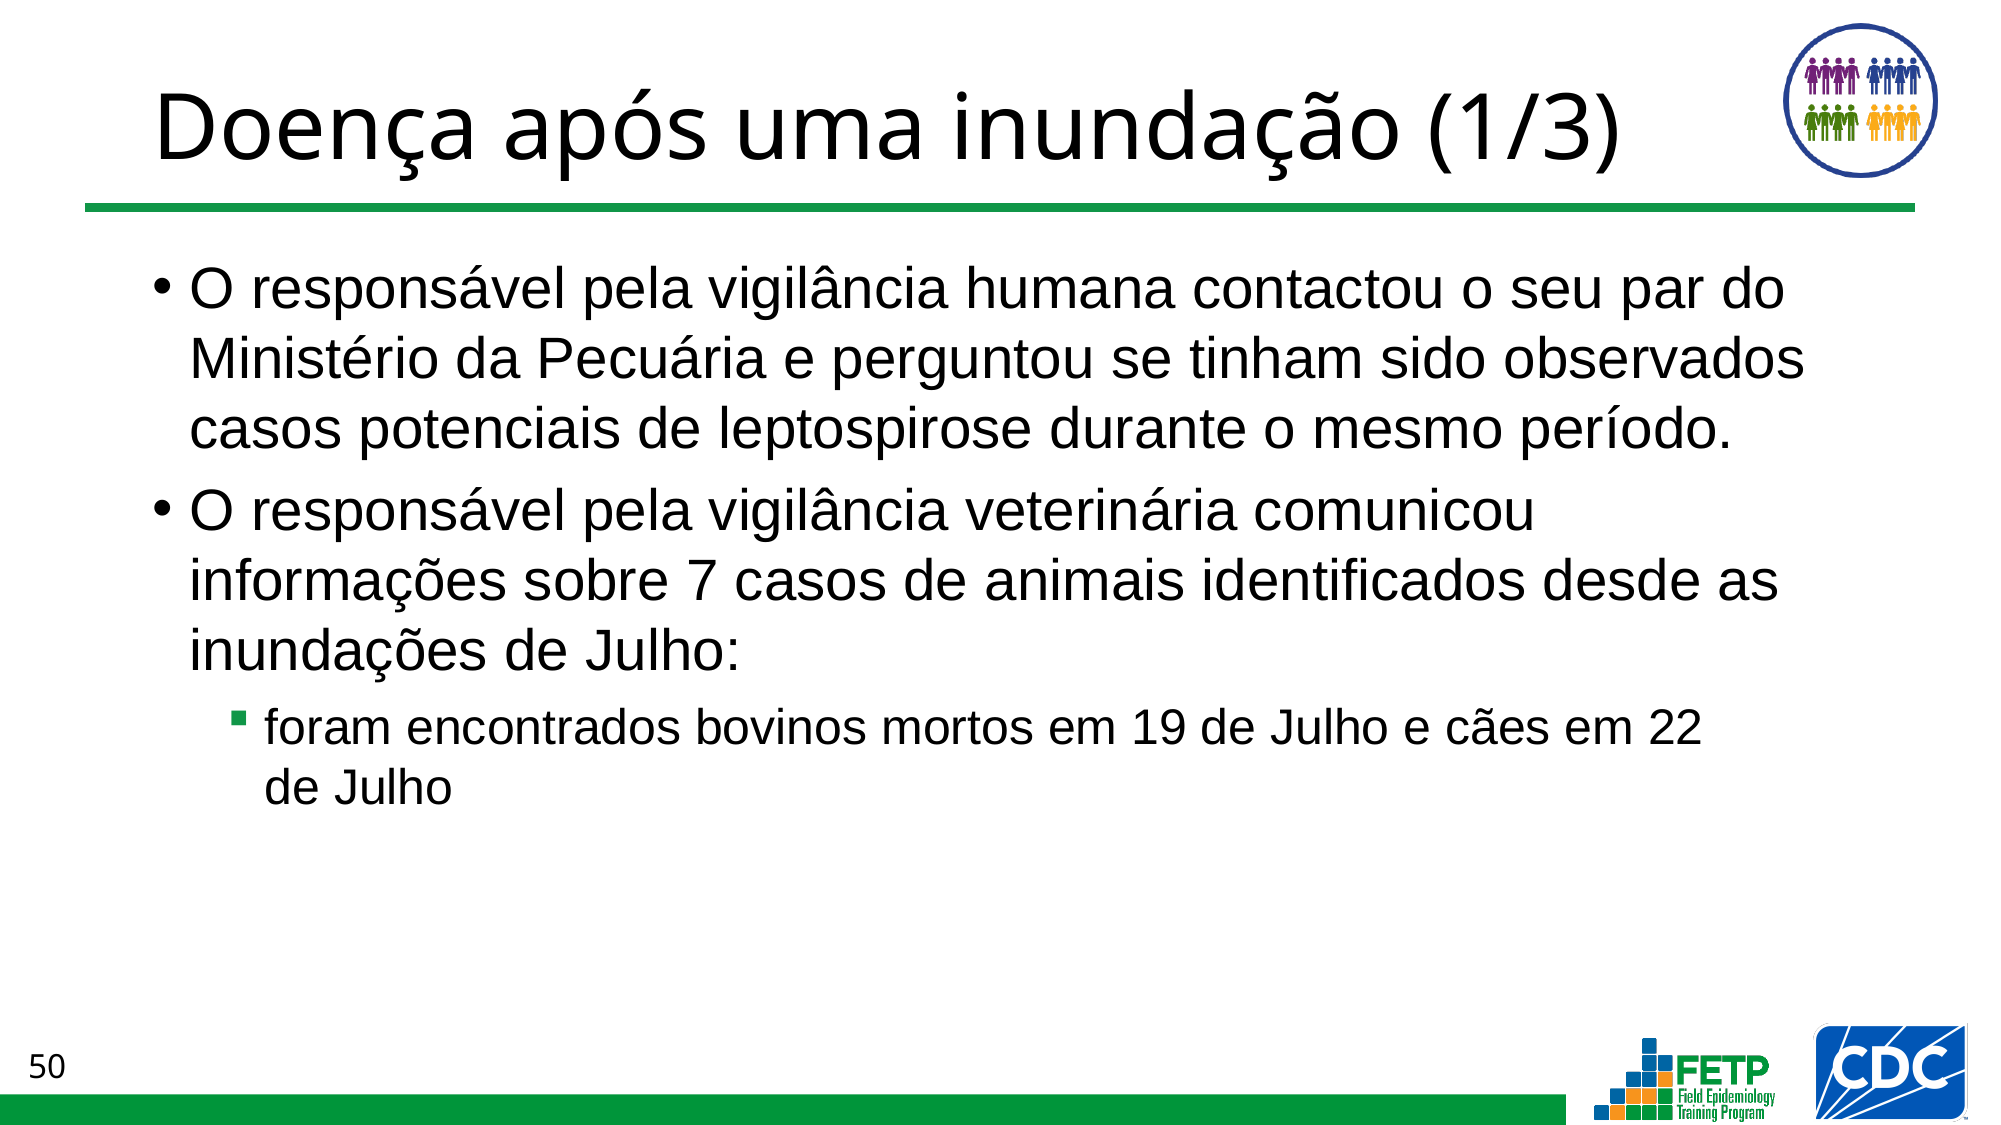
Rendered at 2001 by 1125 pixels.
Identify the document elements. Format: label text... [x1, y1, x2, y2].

picture [1783, 23, 1938, 178]
list O responsável pela vigilância humana contactou o seu par do Ministério da Pecuária e perguntou se tinham sido observados casos potenciais de leptospirose durante o mesmo período. O responsável pela vigilância veterinária comunicou informações sobre 7 casos de animais identificados desde as inundações de Julho: foram encontrados bovinos mortos em 19 de Julho e cães em 22 de Julho [137, 242, 1859, 1004]
picture [1594, 1038, 1775, 1122]
title Doença após uma inundação (1/3) [137, 73, 1738, 205]
picture [1813, 1023, 1968, 1122]
